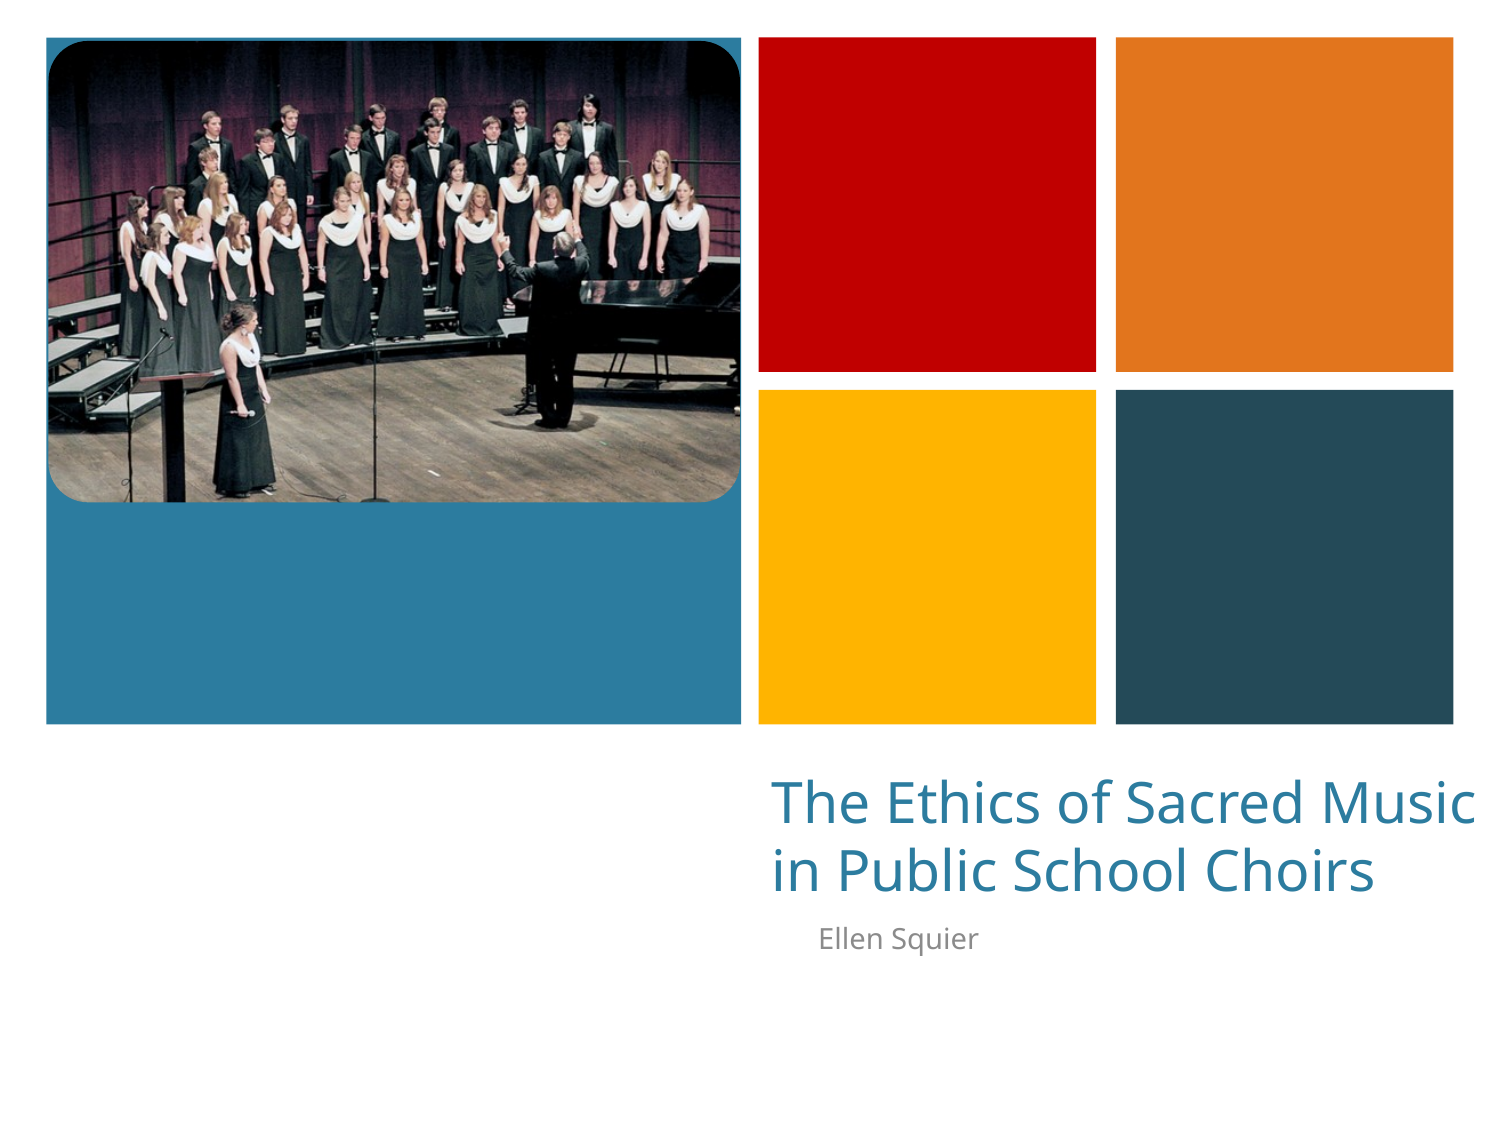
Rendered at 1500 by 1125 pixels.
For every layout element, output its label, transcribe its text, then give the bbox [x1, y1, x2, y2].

subtitle Ellen Squier [803, 912, 1500, 1036]
picture [47, 40, 741, 503]
title The Ethics of Sacred Music in Public School Choirs [756, 758, 1500, 912]
